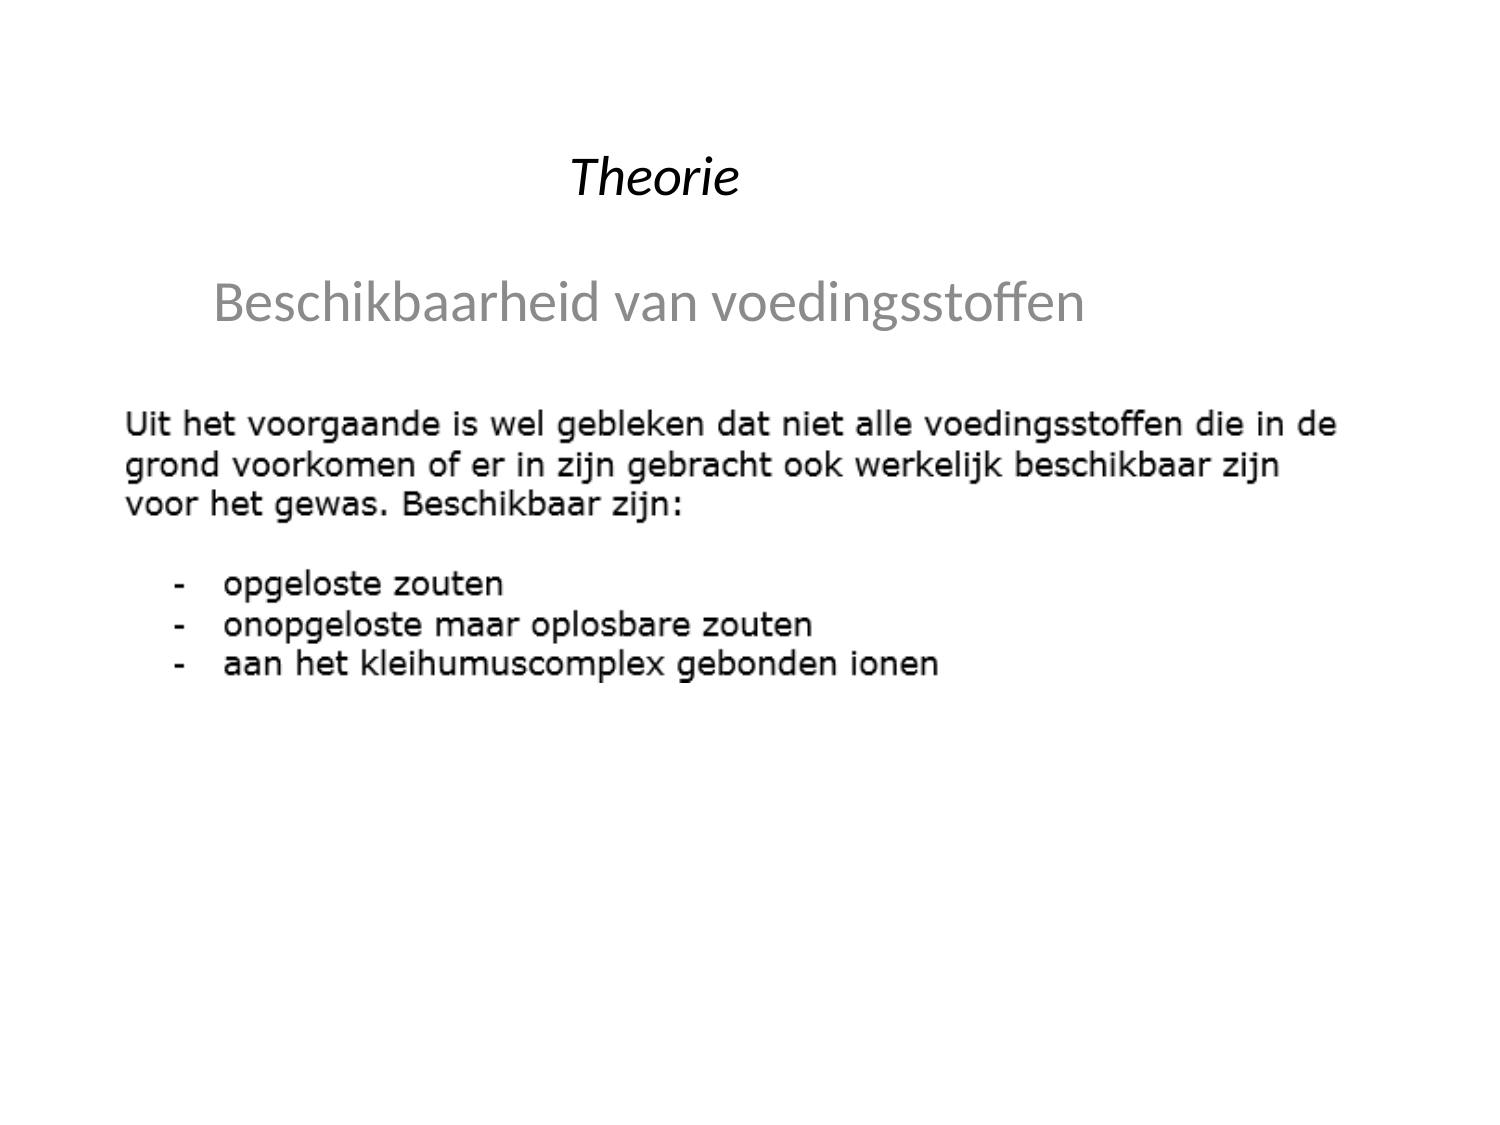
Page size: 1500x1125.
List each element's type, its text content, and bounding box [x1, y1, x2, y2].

title Theorie [112, 101, 1199, 244]
subtitle Beschikbaarheid van voedingsstoffen [64, 255, 1235, 882]
picture [111, 396, 1348, 684]
